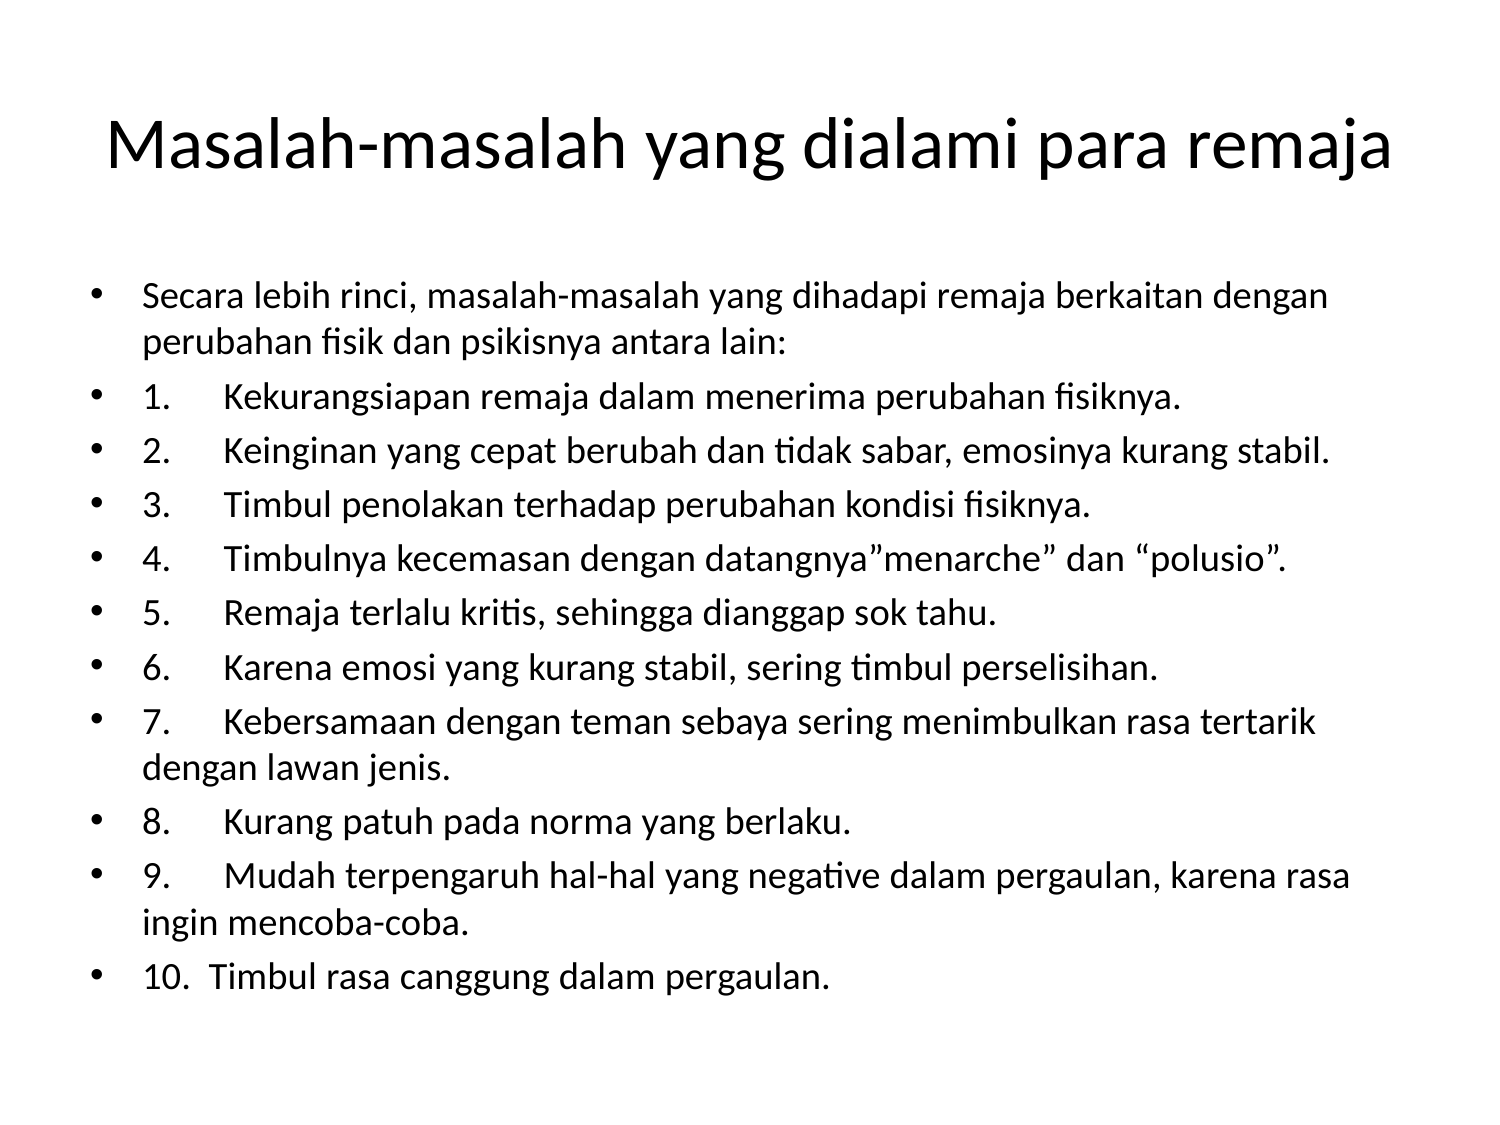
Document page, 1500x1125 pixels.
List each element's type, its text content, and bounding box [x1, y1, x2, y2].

title Masalah-masalah yang dialami para remaja [75, 45, 1425, 233]
list Secara lebih rinci, masalah-masalah yang dihadapi remaja berkaitan dengan perubahan fisik dan psikisnya antara lain: 1. Kekurangsiapan remaja dalam menerima perubahan fisiknya. 2. Keinginan yang cepat berubah dan tidak sabar, emosinya kurang stabil. 3. Timbul penolakan terhadap perubahan kondisi fisiknya. 4. Timbulnya kecemasan dengan datangnya”menarche” dan “polusio”. 5. Remaja terlalu kritis, sehingga dianggap sok tahu. 6. Karena emosi yang kurang stabil, sering timbul perselisihan. 7. Kebersamaan dengan teman sebaya sering menimbulkan rasa tertarik dengan lawan jenis. 8. Kurang patuh pada norma yang berlaku. 9. Mudah terpengaruh hal-hal yang negative dalam pergaulan, karena rasa ingin mencoba-coba. 10. Timbul rasa canggung dalam pergaulan. [75, 262, 1425, 1005]
